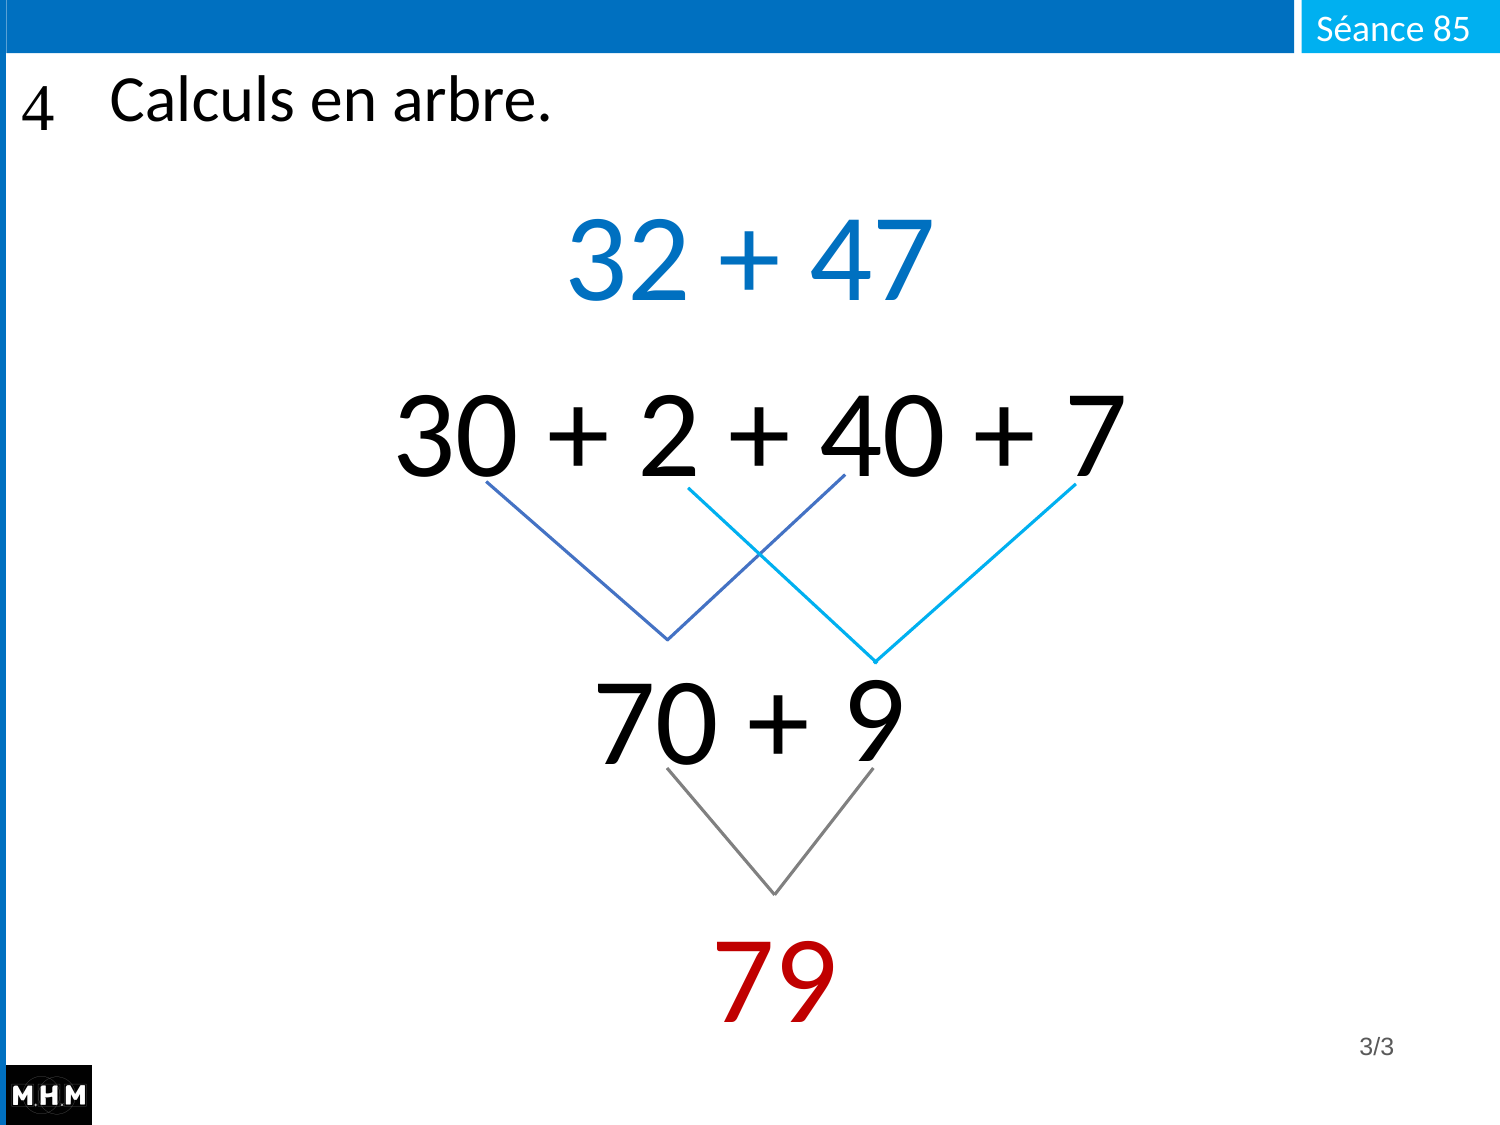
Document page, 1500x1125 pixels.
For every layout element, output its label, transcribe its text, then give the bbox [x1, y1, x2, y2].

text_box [873, 483, 1076, 664]
text_box 32 + 47 [522, 167, 978, 333]
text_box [486, 481, 667, 641]
text_box 30 + 2 + 40 + 7 [355, 344, 1166, 509]
text_box 79 [641, 889, 908, 1055]
title Calculs en arbre. [94, 57, 1389, 144]
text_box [774, 767, 874, 895]
picture [6, 1065, 92, 1125]
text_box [666, 767, 774, 895]
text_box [688, 487, 873, 664]
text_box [667, 474, 846, 641]
text_box 3/3 [1339, 1022, 1414, 1068]
text_box 70 + [568, 641, 741, 798]
text_box 9 [741, 664, 1007, 794]
